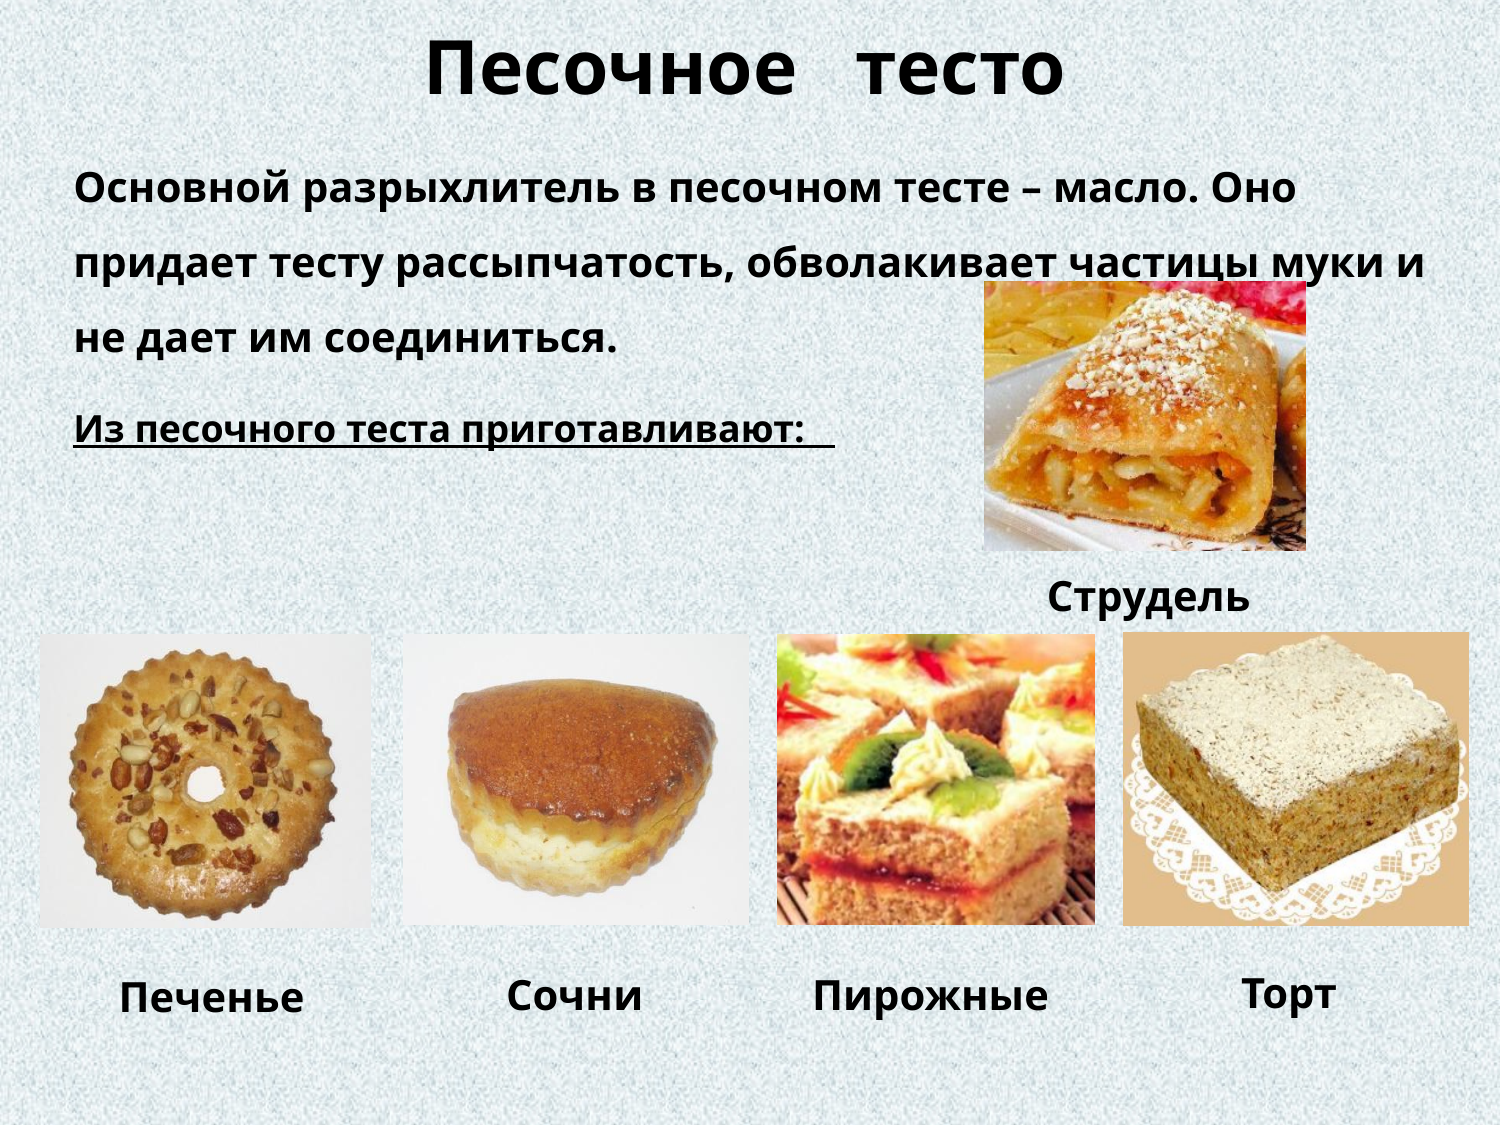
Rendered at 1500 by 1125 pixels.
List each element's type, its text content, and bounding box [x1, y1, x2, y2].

picture [0, 0, 1500, 1125]
text_box Сочни [491, 960, 658, 1026]
text_box Основной разрыхлитель в песочном тесте – масло. Оно придает тесту рассыпчатость, обволакивает частицы муки и не дает им соединиться. [58, 128, 1442, 444]
text_box Из песочного теста приготавливают: [58, 375, 979, 458]
text_box Струдель [1032, 562, 1266, 628]
text_box Печенье [103, 963, 320, 1029]
text_box Торт [1226, 959, 1352, 1025]
text_box Пирожные [797, 960, 1064, 1026]
title Песочное тесто [70, 0, 1421, 130]
